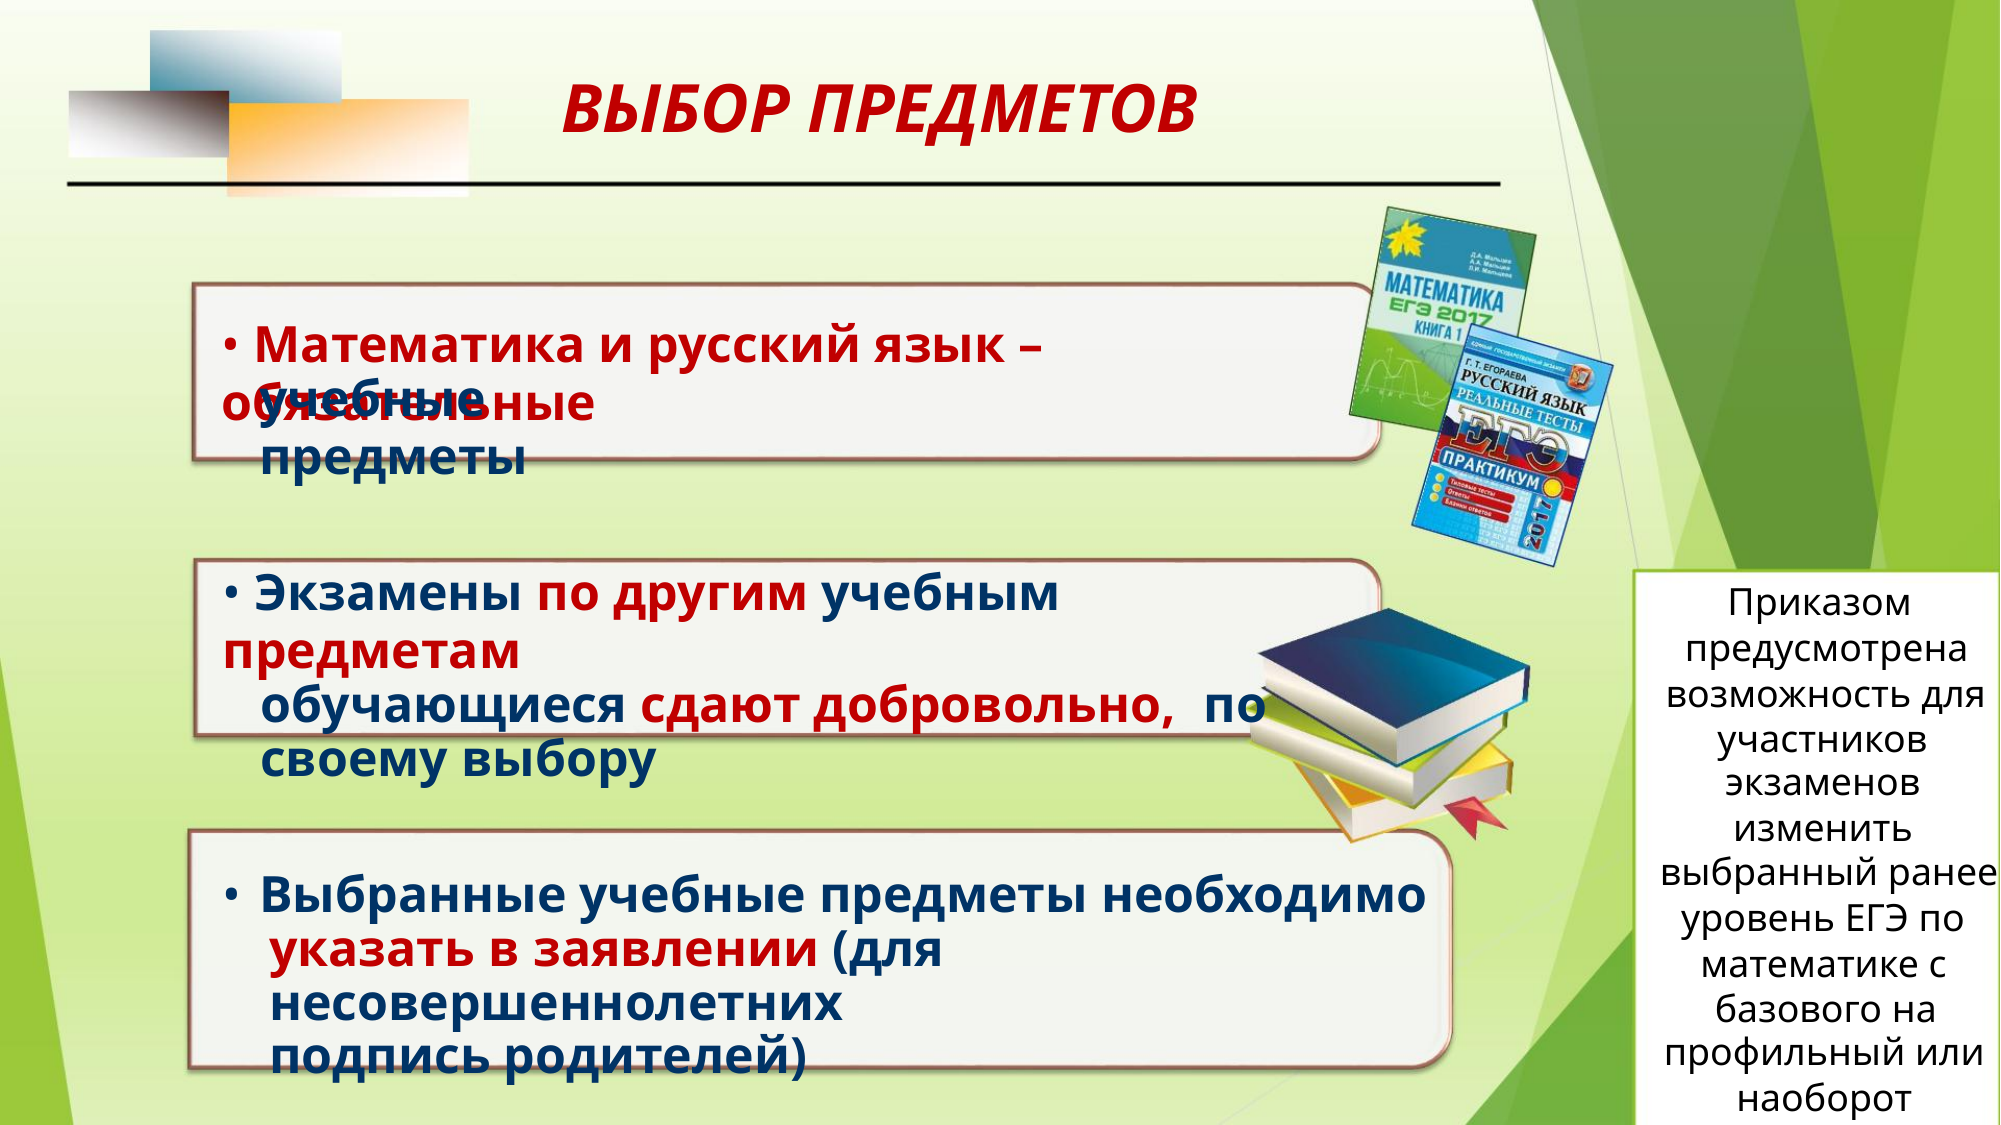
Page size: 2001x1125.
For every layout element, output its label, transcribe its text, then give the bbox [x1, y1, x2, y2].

text_box экзаменов изменить [1725, 760, 1934, 850]
text_box • Выбранные учебные предметы необходимо указать в заявлении (для несовершеннолетних подпись родителей) [222, 864, 1455, 1084]
text_box • Экзамены по другим учебным предметам обучающиеся сдают добровольно, по своему выбору [222, 562, 1308, 787]
text_box • Математика и русский язык – обязательные [221, 313, 1354, 431]
text_box профильный или наоборот [1663, 1030, 1996, 1120]
text_box ВЫБОР ПРЕДМЕТОВ [561, 68, 1220, 146]
text_box Приказом предусмотрена возможность для участников [1665, 580, 1994, 760]
text_box выбранный ранее уровень ЕГЭ по математике с базового на [1659, 850, 2000, 1031]
text_box учебные предметы [259, 367, 755, 485]
text_box [0, 0, 2000, 1125]
